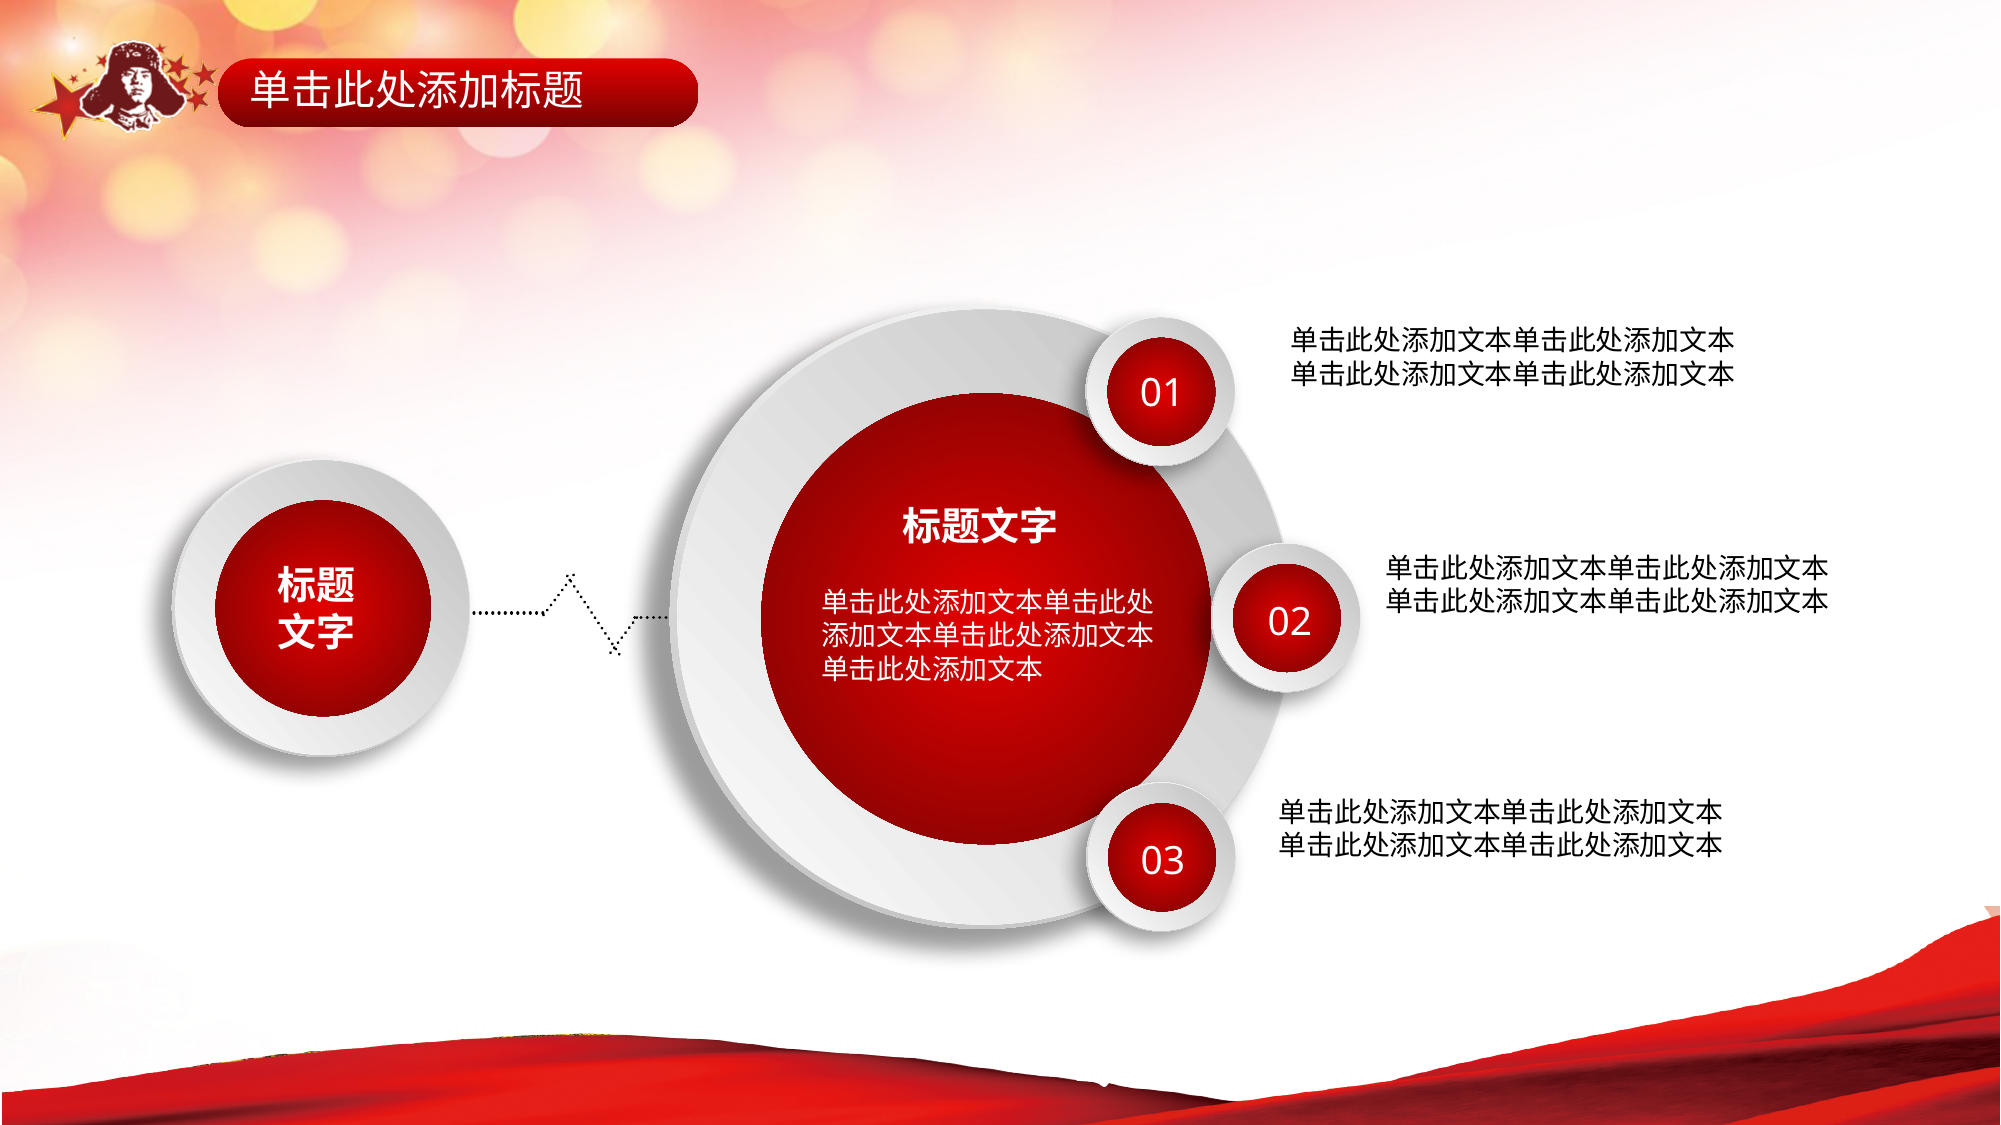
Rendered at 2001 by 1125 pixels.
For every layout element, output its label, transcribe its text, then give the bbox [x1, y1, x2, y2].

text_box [171, 458, 470, 757]
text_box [670, 305, 1293, 930]
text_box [1085, 316, 1772, 467]
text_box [1211, 542, 1867, 693]
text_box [1086, 782, 1761, 932]
text_box 单击此处添加标题 [238, 58, 658, 120]
picture [0, 0, 2001, 1125]
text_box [470, 573, 670, 655]
text_box [229, 57, 700, 129]
